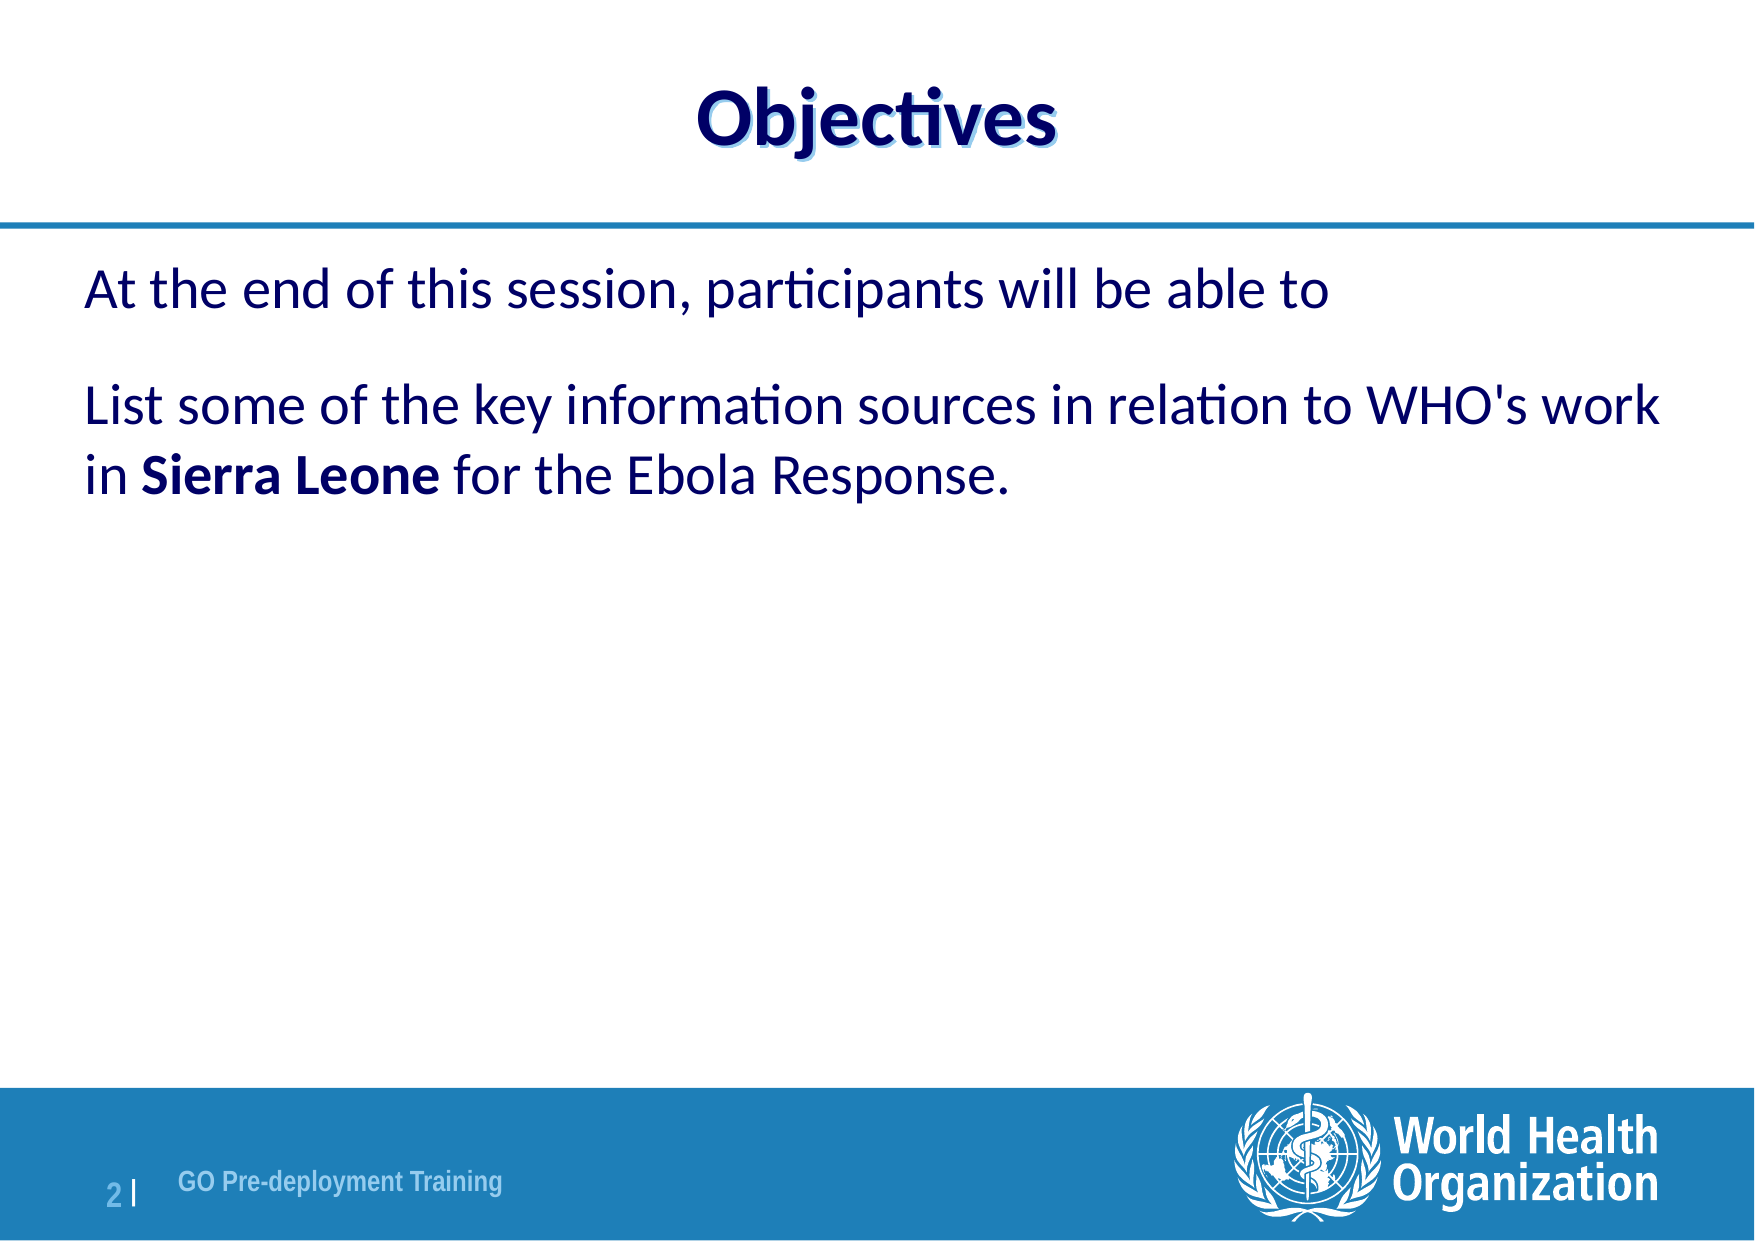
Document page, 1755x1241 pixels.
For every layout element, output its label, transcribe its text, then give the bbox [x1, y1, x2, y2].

title Objectives [0, 0, 1755, 224]
list At the end of this session, participants will be able to List some of the key information sources in relation to WHO's work in Sierra Leone for the Ebola Response. [84, 249, 1676, 1084]
